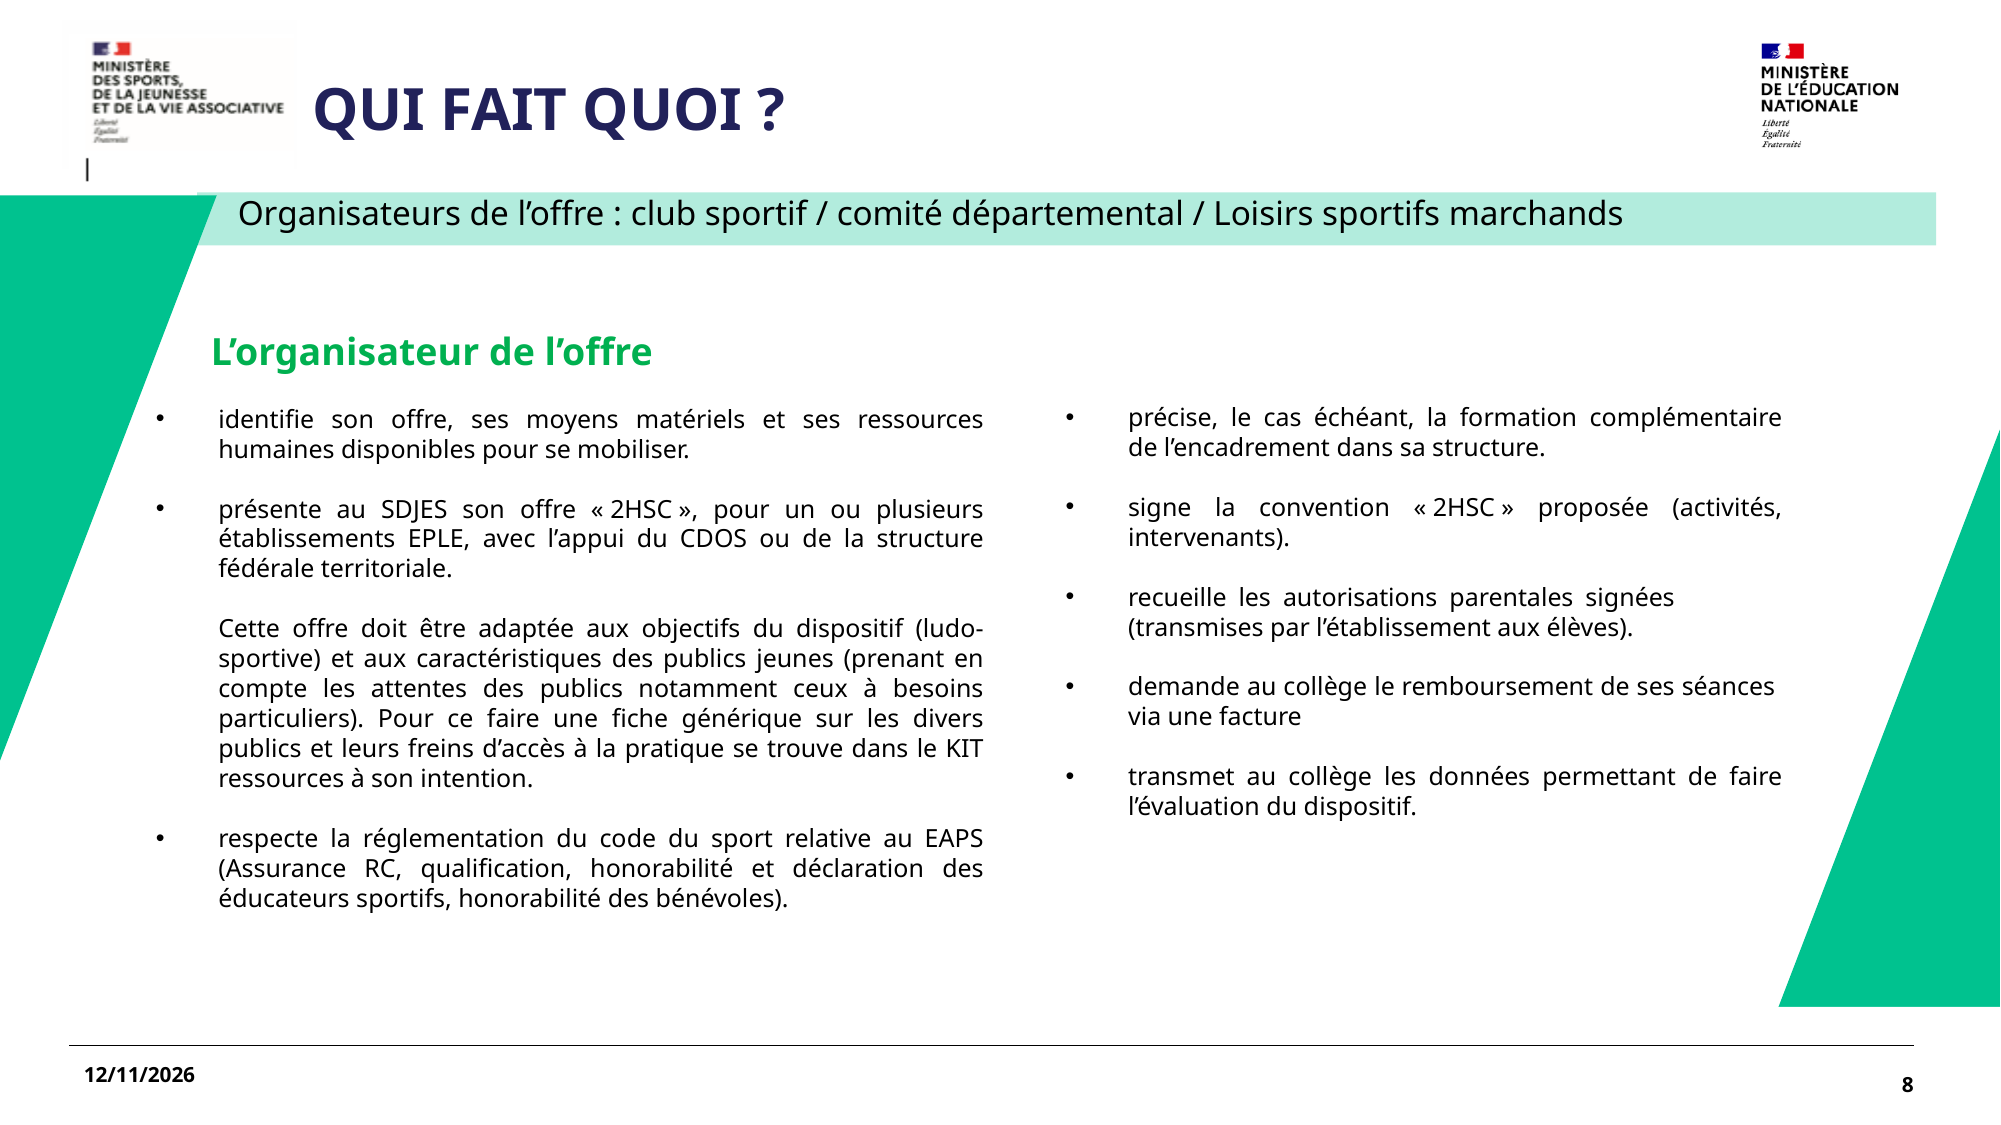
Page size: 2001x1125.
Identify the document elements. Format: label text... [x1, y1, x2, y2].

title Qui fait quoi ? [297, 37, 1706, 186]
text_box précise, le cas échéant, la formation complémentaire de l’encadrement dans sa structure. signe la convention « 2HSC » proposée (activités, intervenants). recueille les autorisations parentales signées (transmises par l’établissement aux élèves). demande au collège le remboursement de ses séances via une facture transmet au collège les données permettant de faire l’évaluation du dispositif. [1030, 334, 1799, 858]
picture [62, 20, 297, 183]
text_box Organisateurs de l’offre : club sportif / comité départemental / Loisirs sportifs marchands [197, 192, 1937, 246]
slide_number 8 [1618, 1046, 1914, 1125]
picture [1743, 34, 1914, 157]
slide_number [69, 1046, 519, 1107]
text_box L’organisateur de l’offre identifie son offre, ses moyens matériels et ses ressources humaines disponibles pour se mobiliser. présente au SDJES son offre « 2HSC », pour un ou plusieurs établissements EPLE, avec l’appui du CDOS ou de la structure fédérale territoriale. Cette offre doit être adaptée aux objectifs du dispositif (ludo-sportive) et aux caractéristiques des publics jeunes (prenant en compte les attentes des publics notamment ceux à besoins particuliers). Pour ce faire une fiche générique sur les divers publics et leurs freins d’accès à la pratique se trouve dans le KIT ressources à son intention. respecte la réglementation du code du sport relative au EAPS (Assurance RC, qualification, honorabilité et déclaration des éducateurs sportifs, honorabilité des bénévoles). [121, 320, 1000, 1010]
